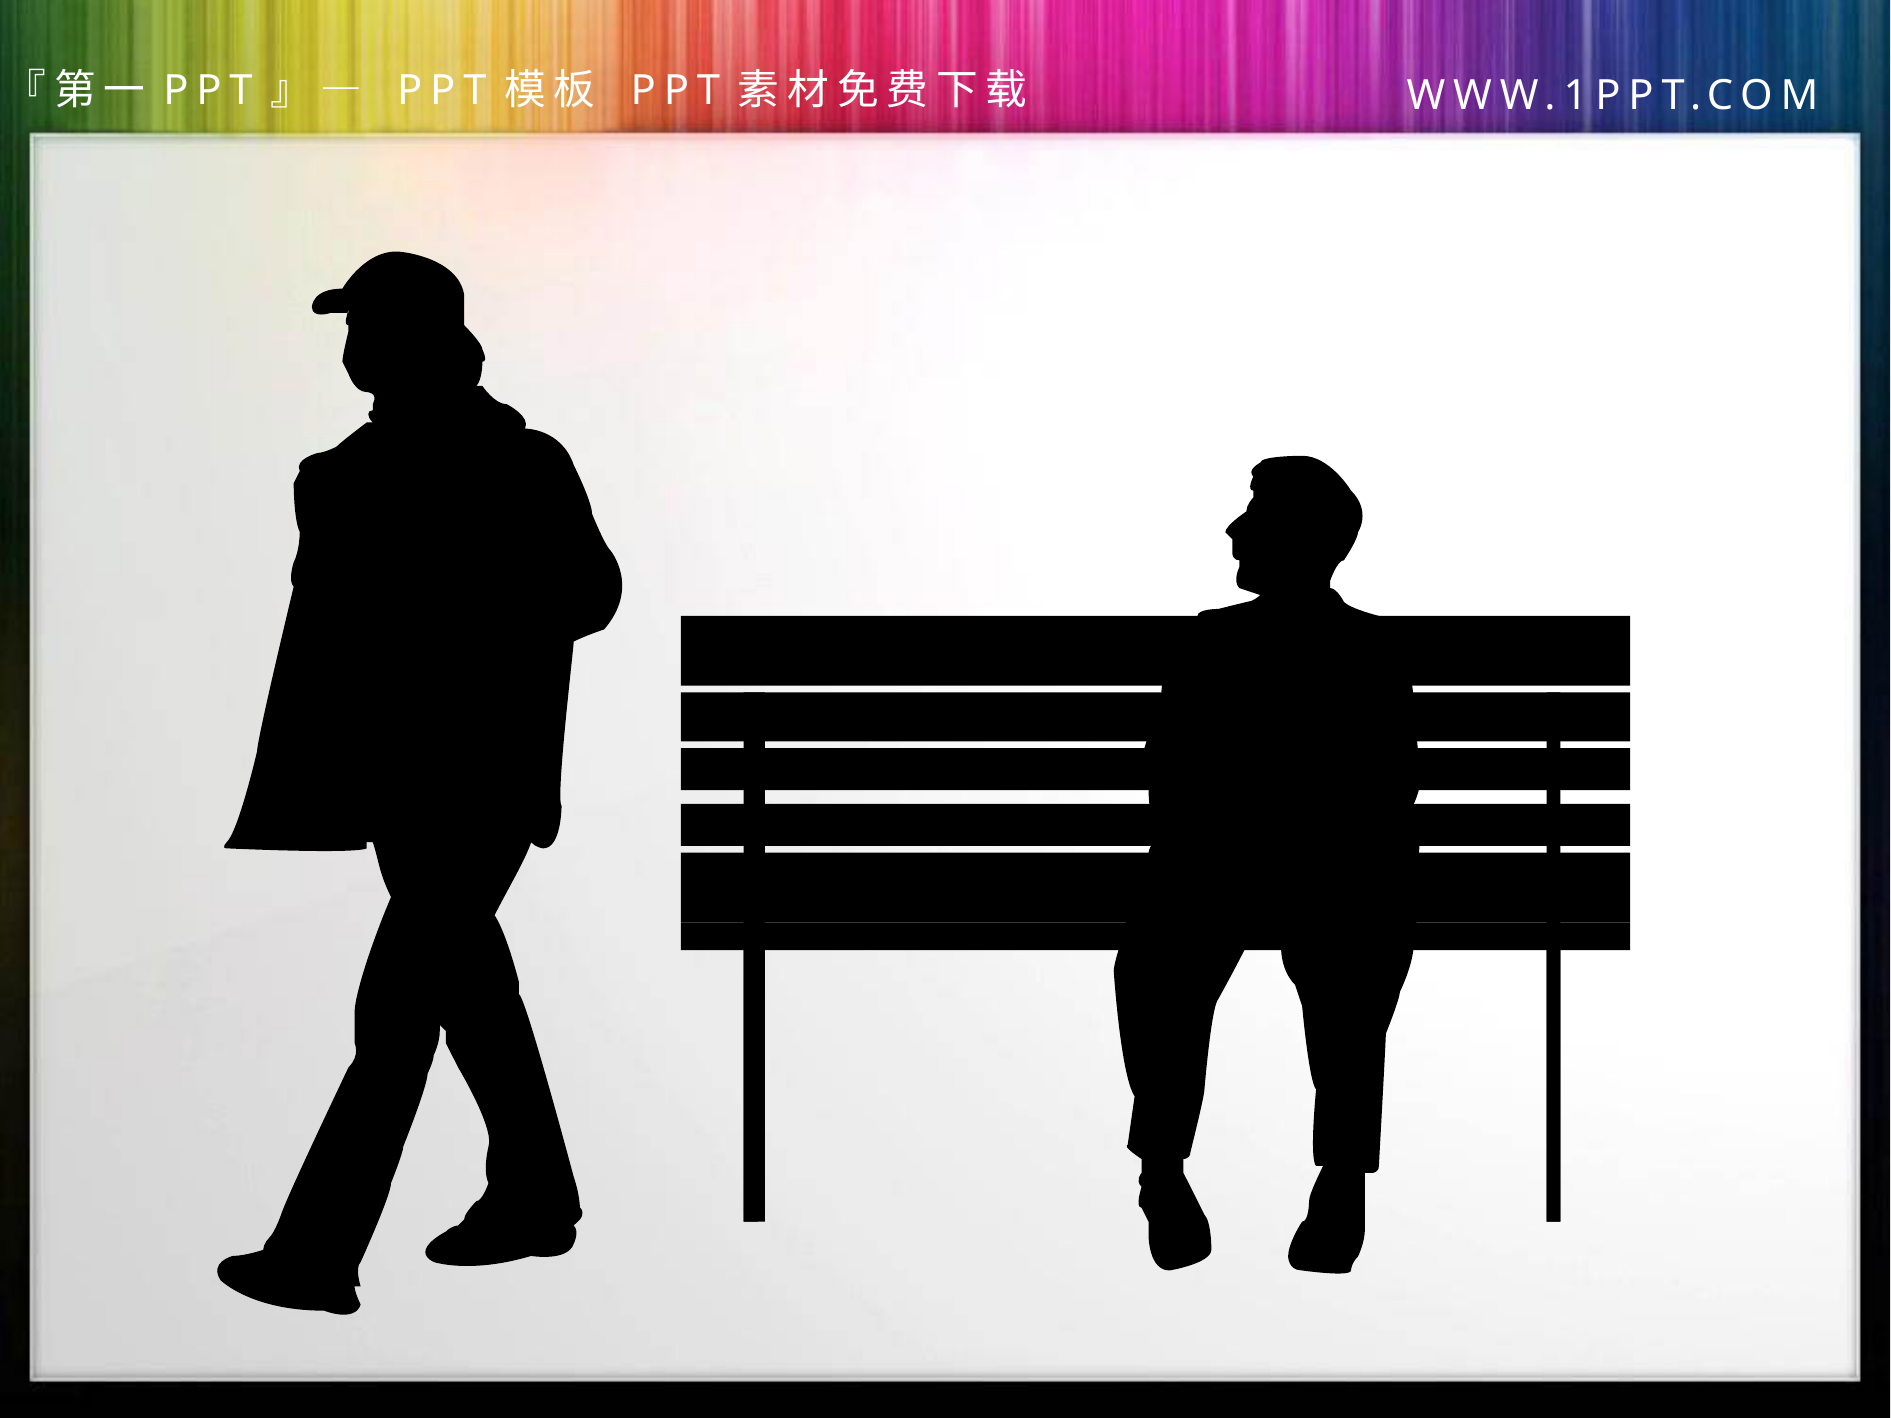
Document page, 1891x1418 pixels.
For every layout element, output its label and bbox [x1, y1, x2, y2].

text_box [680, 455, 1631, 1278]
picture [0, 0, 1891, 1418]
text_box [217, 251, 623, 1315]
